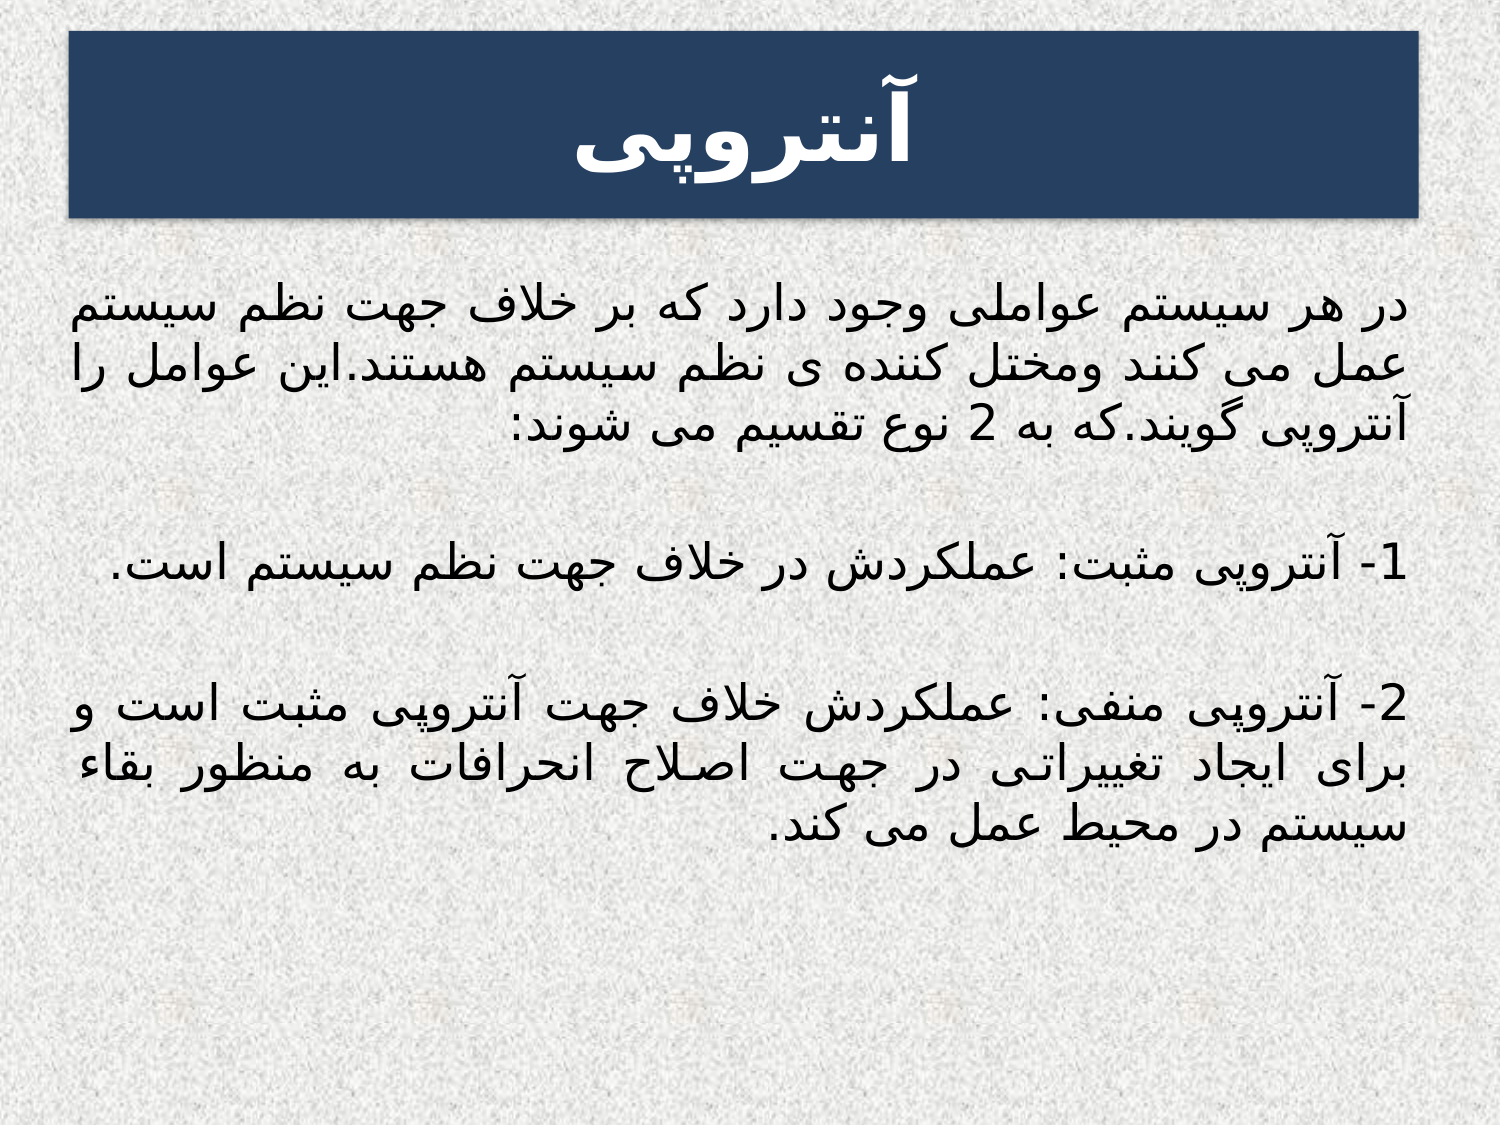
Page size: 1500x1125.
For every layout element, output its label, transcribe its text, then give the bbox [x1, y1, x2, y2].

list در هر سیستم عواملی وجود دارد که بر خلاف جهت نظم سیستم عمل می کنند ومختل کننده ی نظم سیستم هستند.این عوامل را آنتروپی گویند.که به 2 نوع تقسیم می شوند: 1- آنتروپی مثبت: عملکردش در خلاف جهت نظم سیستم است. 2- آنتروپی منفی: عملکردش خلاف جهت آنتروپی مثبت است و برای ایجاد تغییراتی در جهت اصلاح انحرافات به منظور بقاء سیستم در محیط عمل می کند. [53, 262, 1425, 1071]
picture [0, 0, 1500, 1125]
title آنتروپی [68, 30, 1419, 219]
